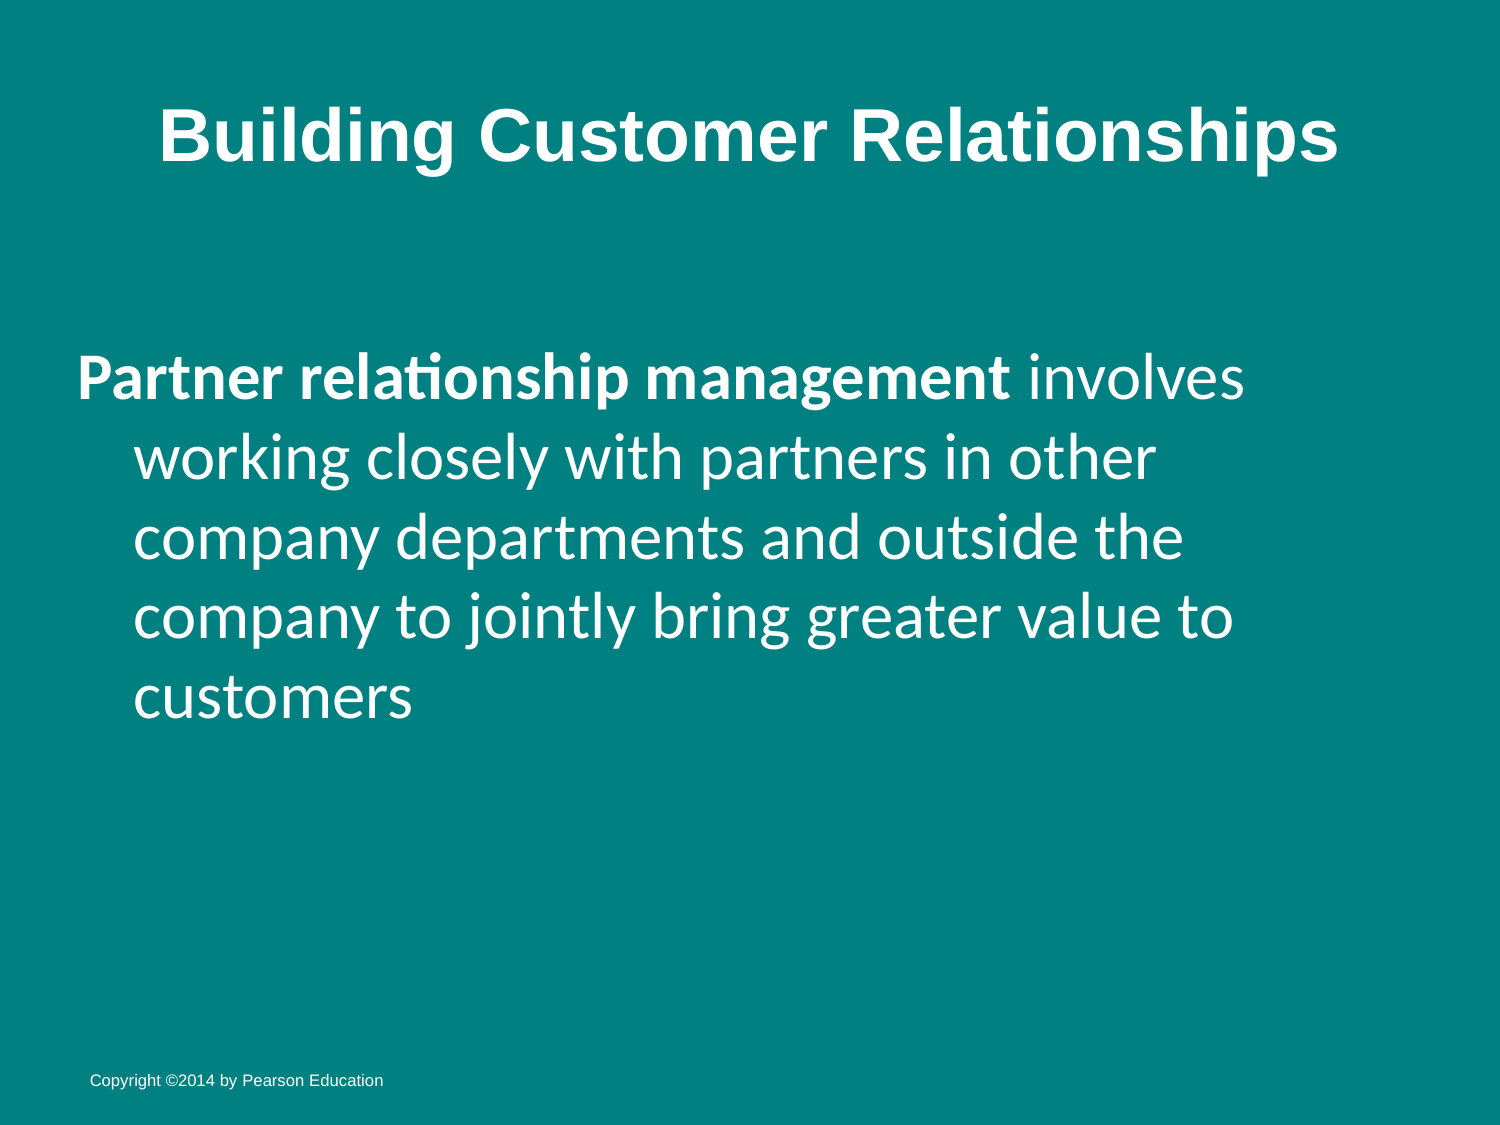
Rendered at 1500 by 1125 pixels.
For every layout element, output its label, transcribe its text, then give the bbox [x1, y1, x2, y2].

title Building Customer Relationships [112, 37, 1388, 226]
text_box Copyright ©2014 by Pearson Education [74, 1062, 825, 1098]
list Partner relationship management involves working closely with partners in other company departments and outside the company to jointly bring greater value to customers [62, 324, 1363, 1001]
text_box [412, 329, 443, 405]
